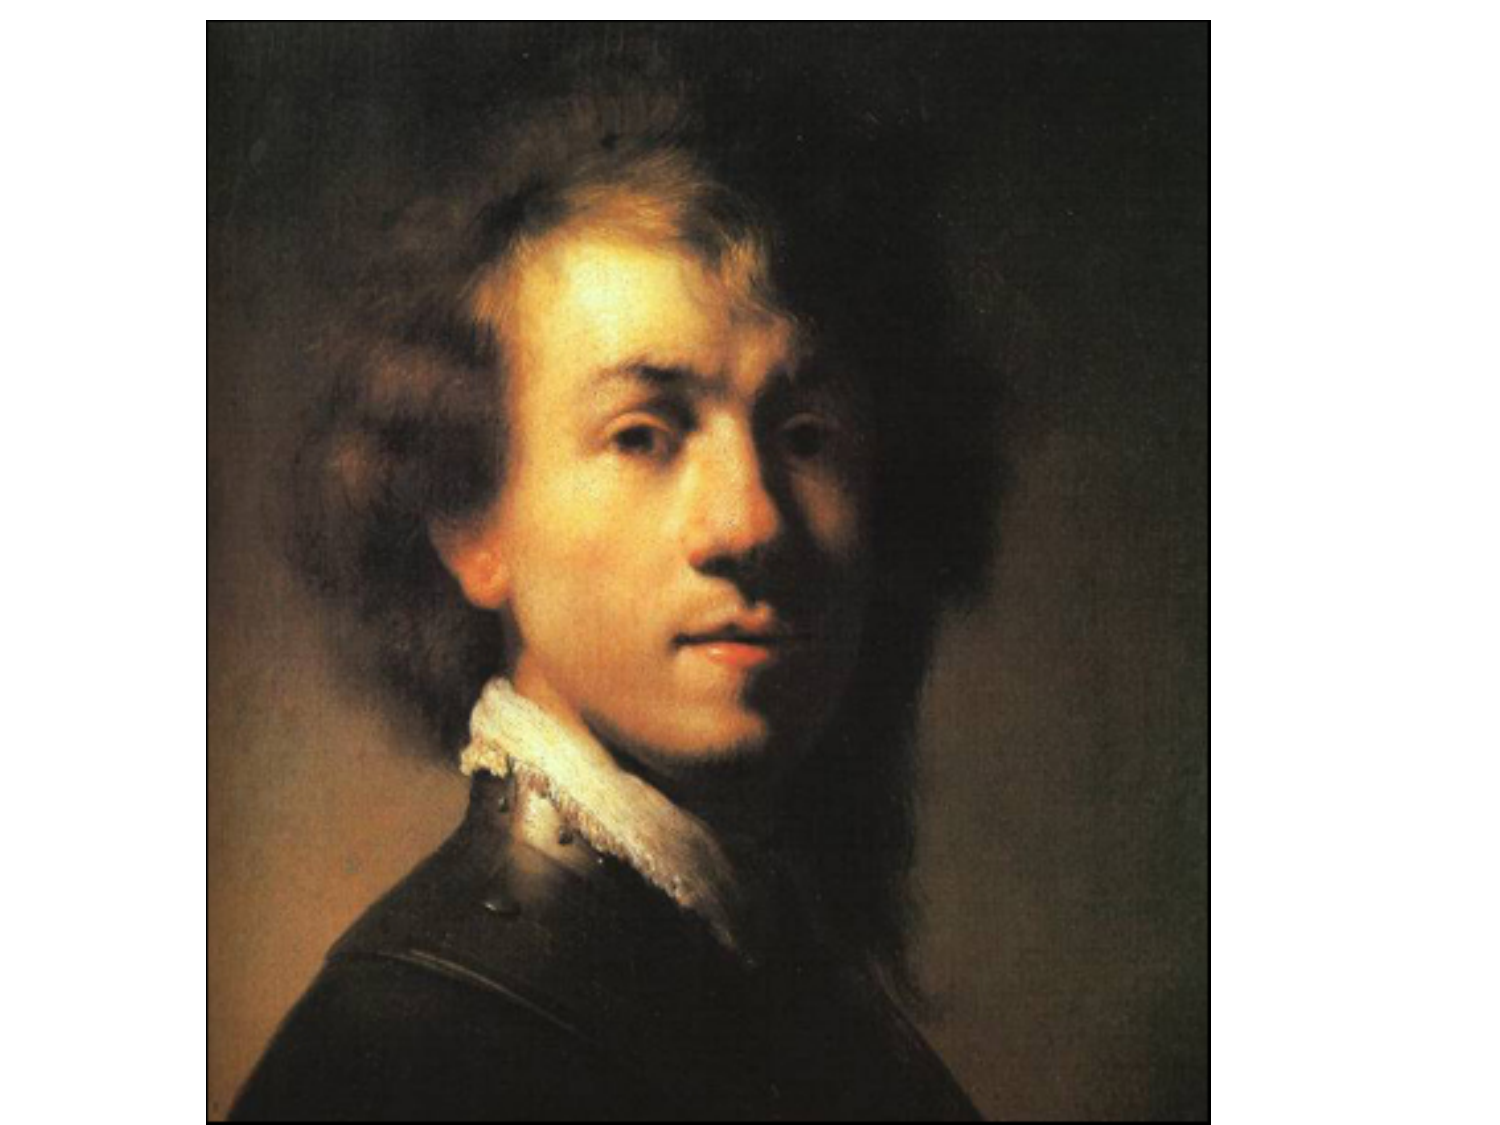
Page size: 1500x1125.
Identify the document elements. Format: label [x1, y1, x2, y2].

picture [206, 19, 1211, 1125]
